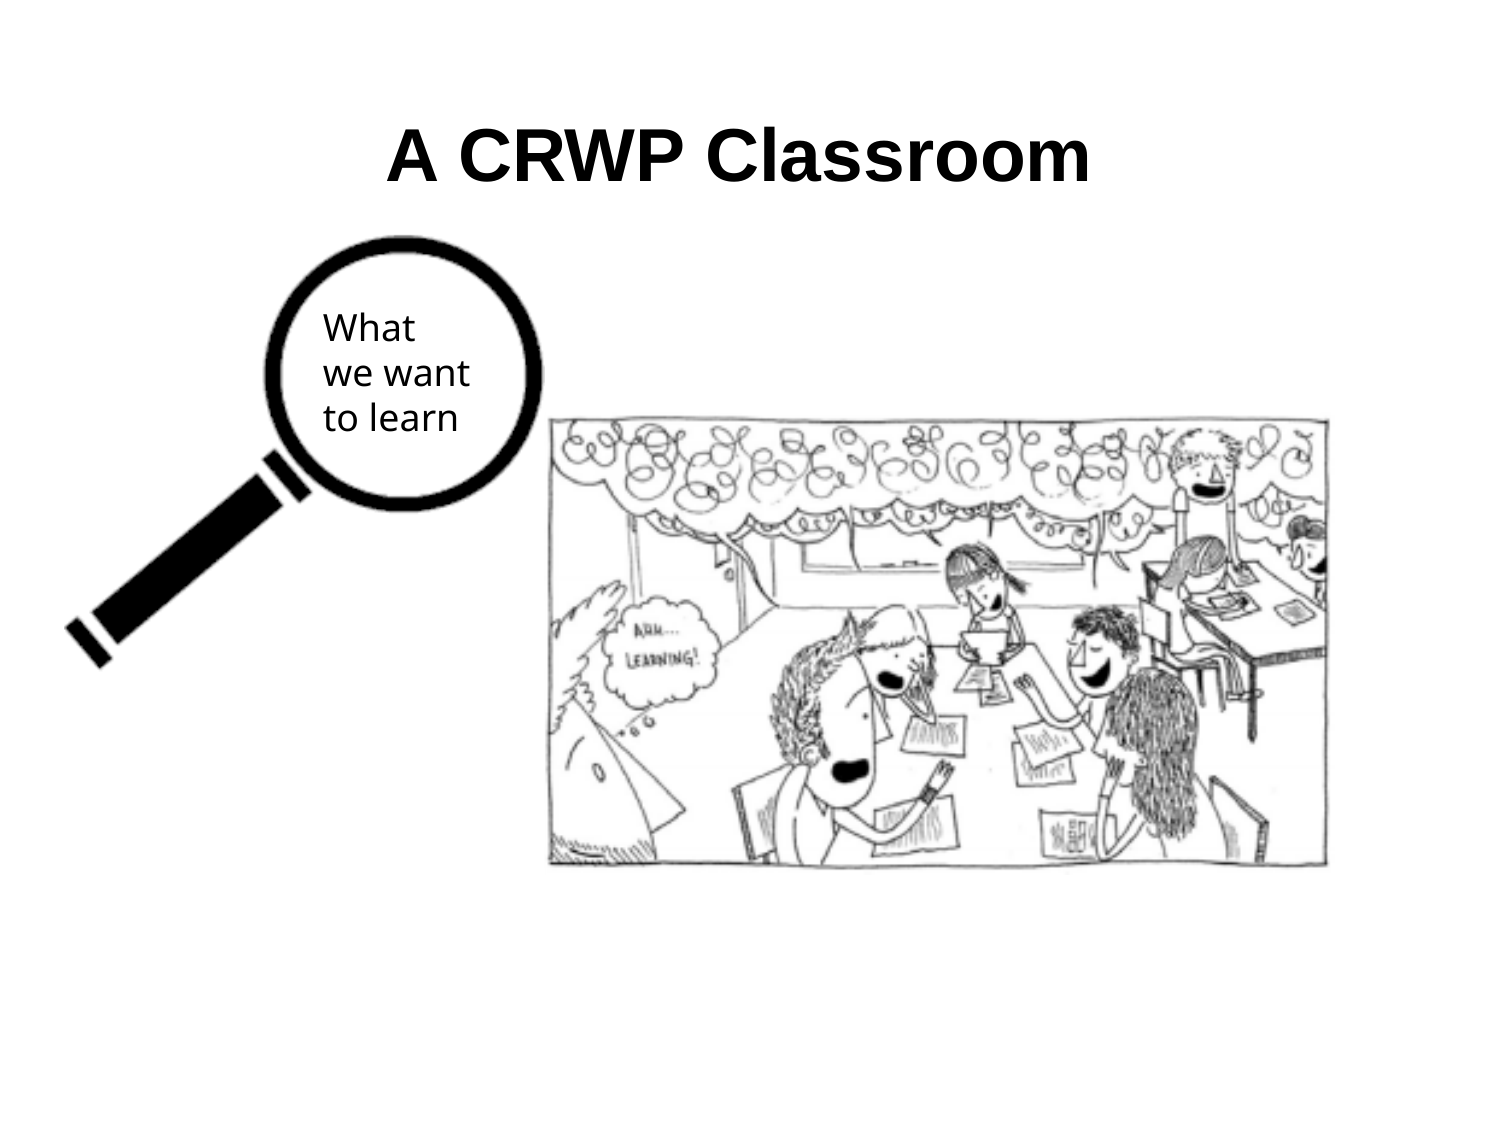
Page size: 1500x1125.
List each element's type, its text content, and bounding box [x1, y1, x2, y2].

picture [64, 213, 1335, 875]
title A CRWP Classroom [64, 57, 1415, 245]
